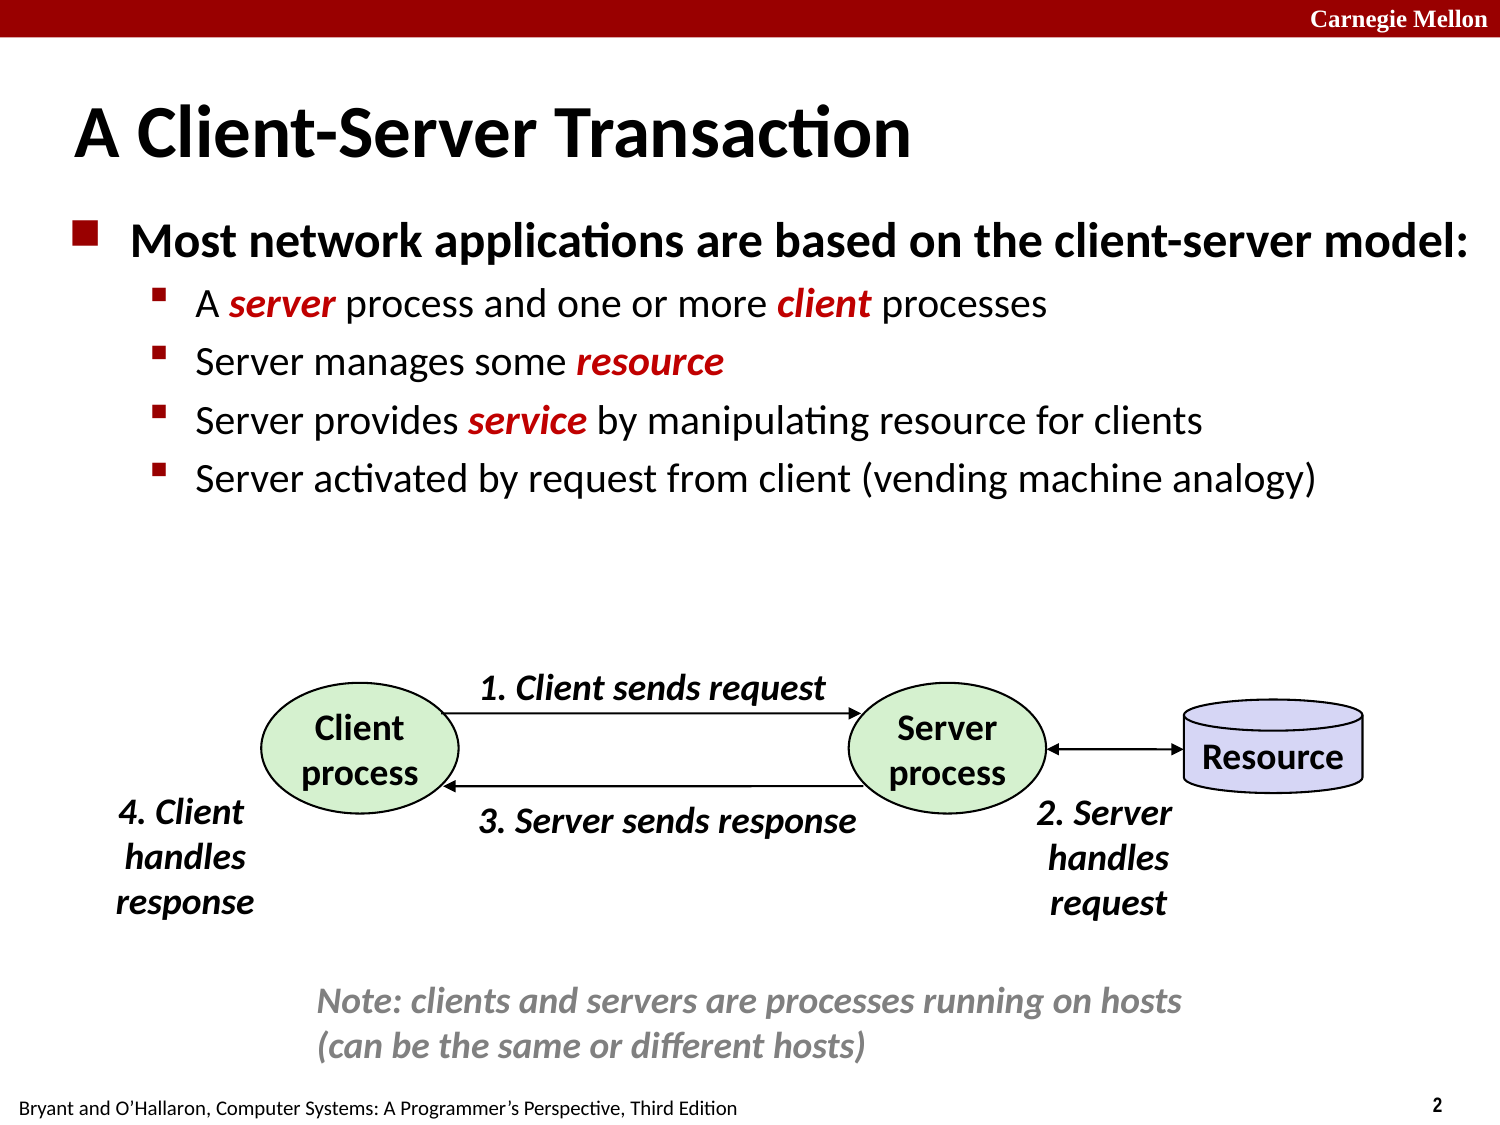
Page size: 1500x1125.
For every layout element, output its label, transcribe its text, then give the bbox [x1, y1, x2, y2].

text_box Resource [1183, 699, 1363, 794]
title A Client-Server Transaction [59, 80, 1235, 176]
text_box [1019, 749, 1198, 932]
text_box 4. Client handles response [100, 779, 270, 929]
text_box Client process [261, 682, 459, 814]
list Most network applications are based on the client-server model: A server process and one or more client processes Server manages some resource Server provides service by manipulating resource for clients Server activated by request from client (vending machine analogy) [58, 199, 1487, 538]
text_box Server process [848, 682, 1047, 814]
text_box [442, 785, 876, 850]
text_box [440, 654, 862, 717]
text_box Note: clients and servers are processes running on hosts (can be the same or different hosts) [301, 968, 1207, 1074]
